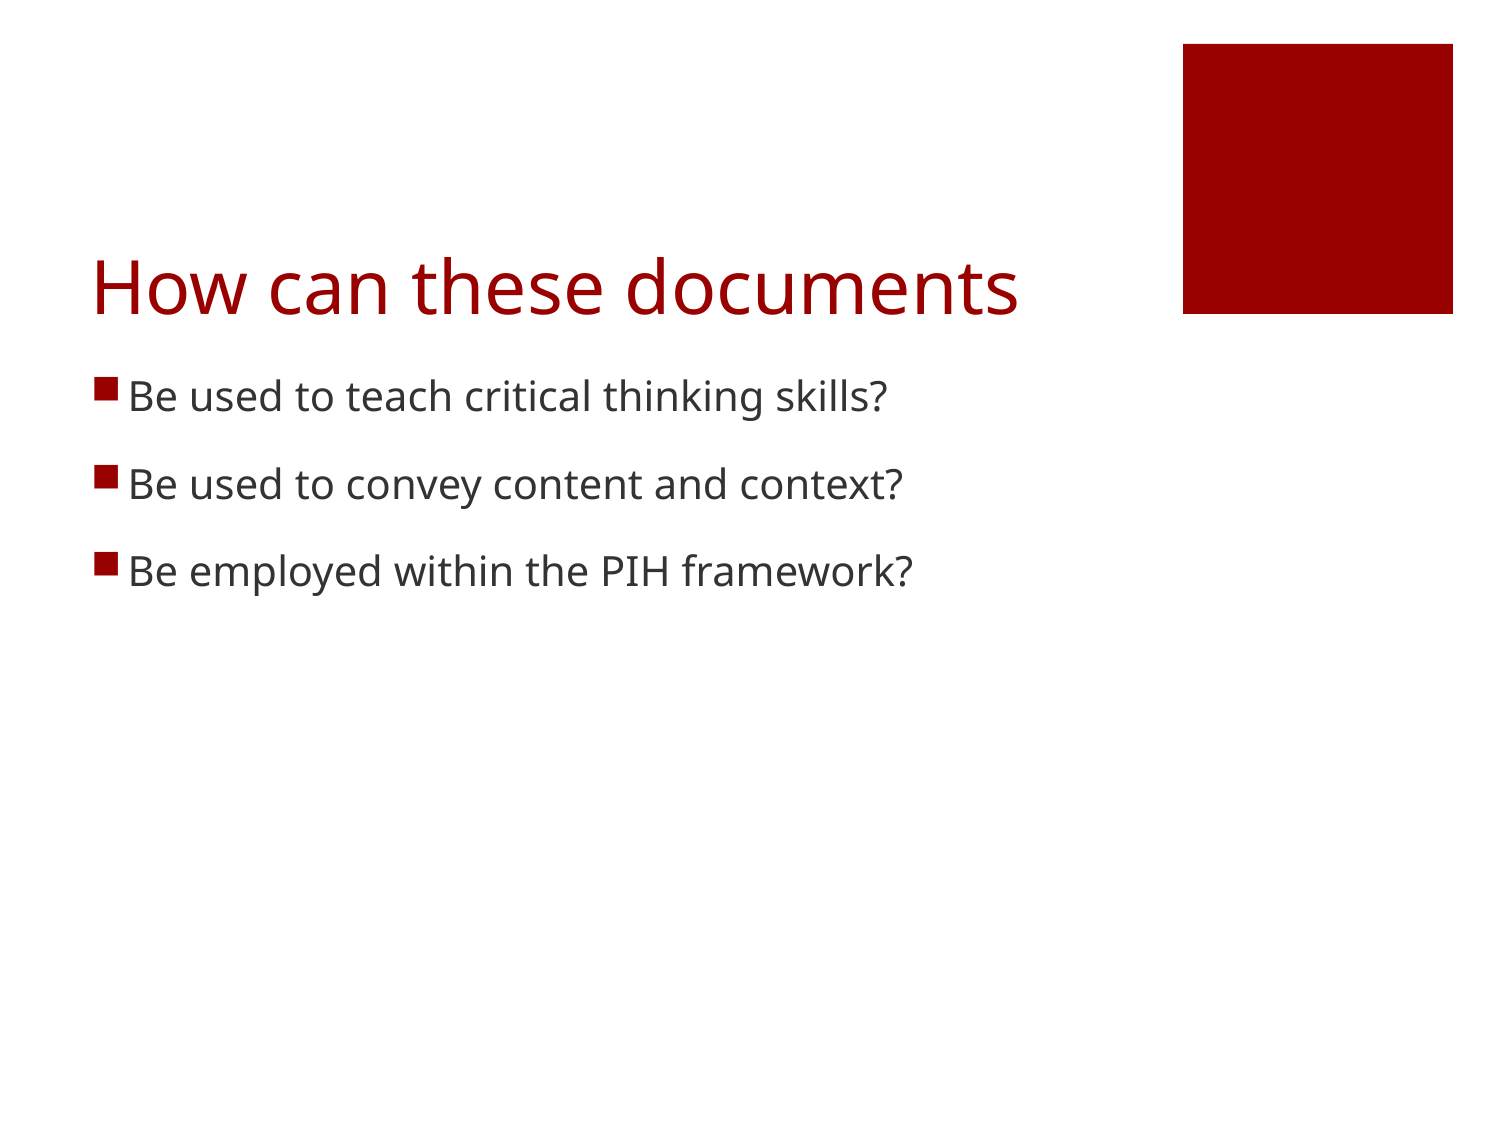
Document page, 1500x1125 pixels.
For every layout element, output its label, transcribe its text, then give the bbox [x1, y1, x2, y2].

list Be used to teach critical thinking skills? Be used to convey content and context? Be employed within the PIH framework? [75, 362, 1143, 1005]
title How can these documents [75, 149, 1143, 338]
